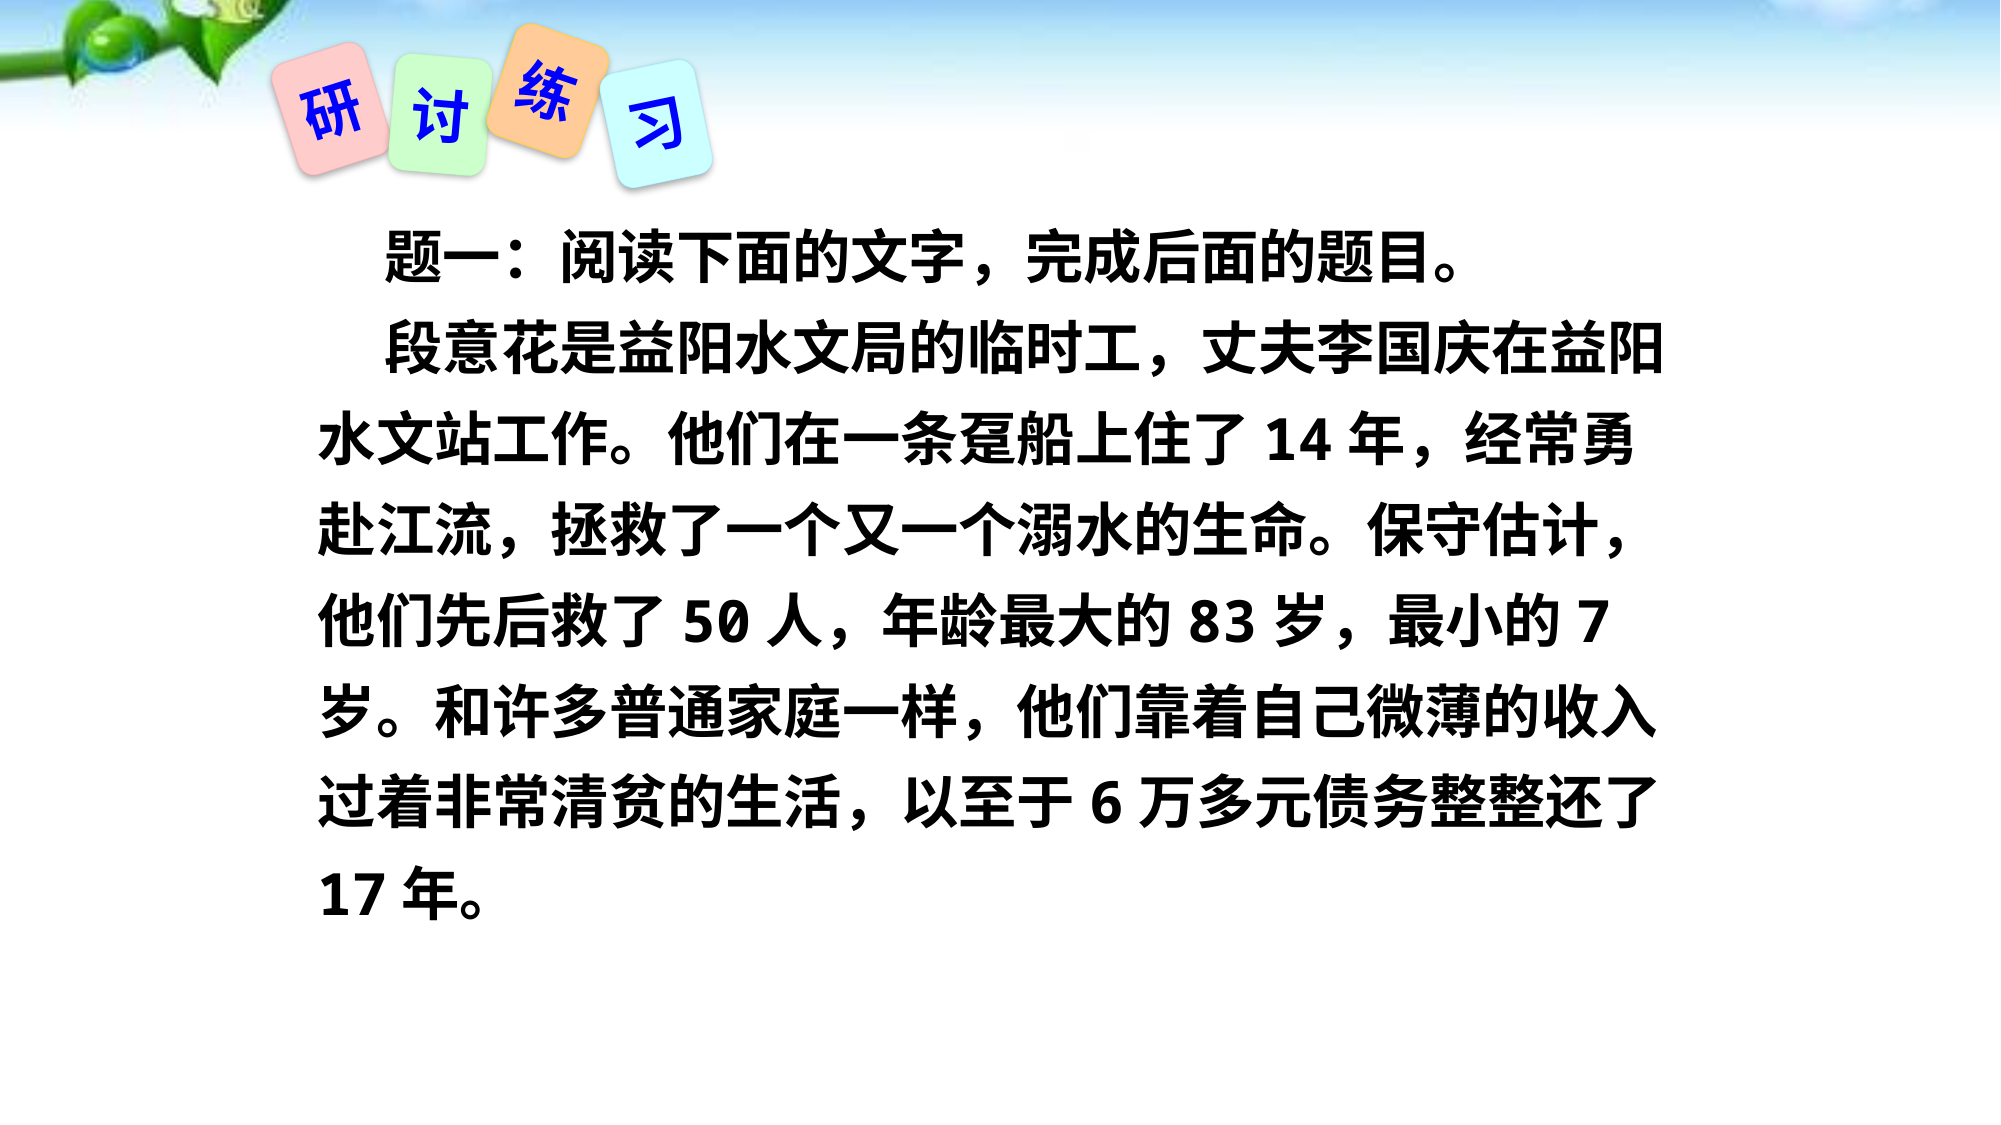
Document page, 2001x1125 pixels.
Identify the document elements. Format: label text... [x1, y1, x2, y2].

picture [0, 0, 2001, 1125]
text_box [282, 31, 705, 183]
text_box 题一：阅读下面的文字，完成后面的题目。 段意花是益阳水文局的临时工，丈夫李国庆在益阳水文站工作。他们在一条趸船上住了14年，经常勇赴江流，拯救了一个又一个溺水的生命。保守估计，他们先后救了50人，年龄最大的83岁，最小的7岁。和许多普通家庭一样，他们靠着自己微薄的收入过着非常清贫的生活，以至于6万多元债务整整还了17年。 [303, 191, 1686, 934]
